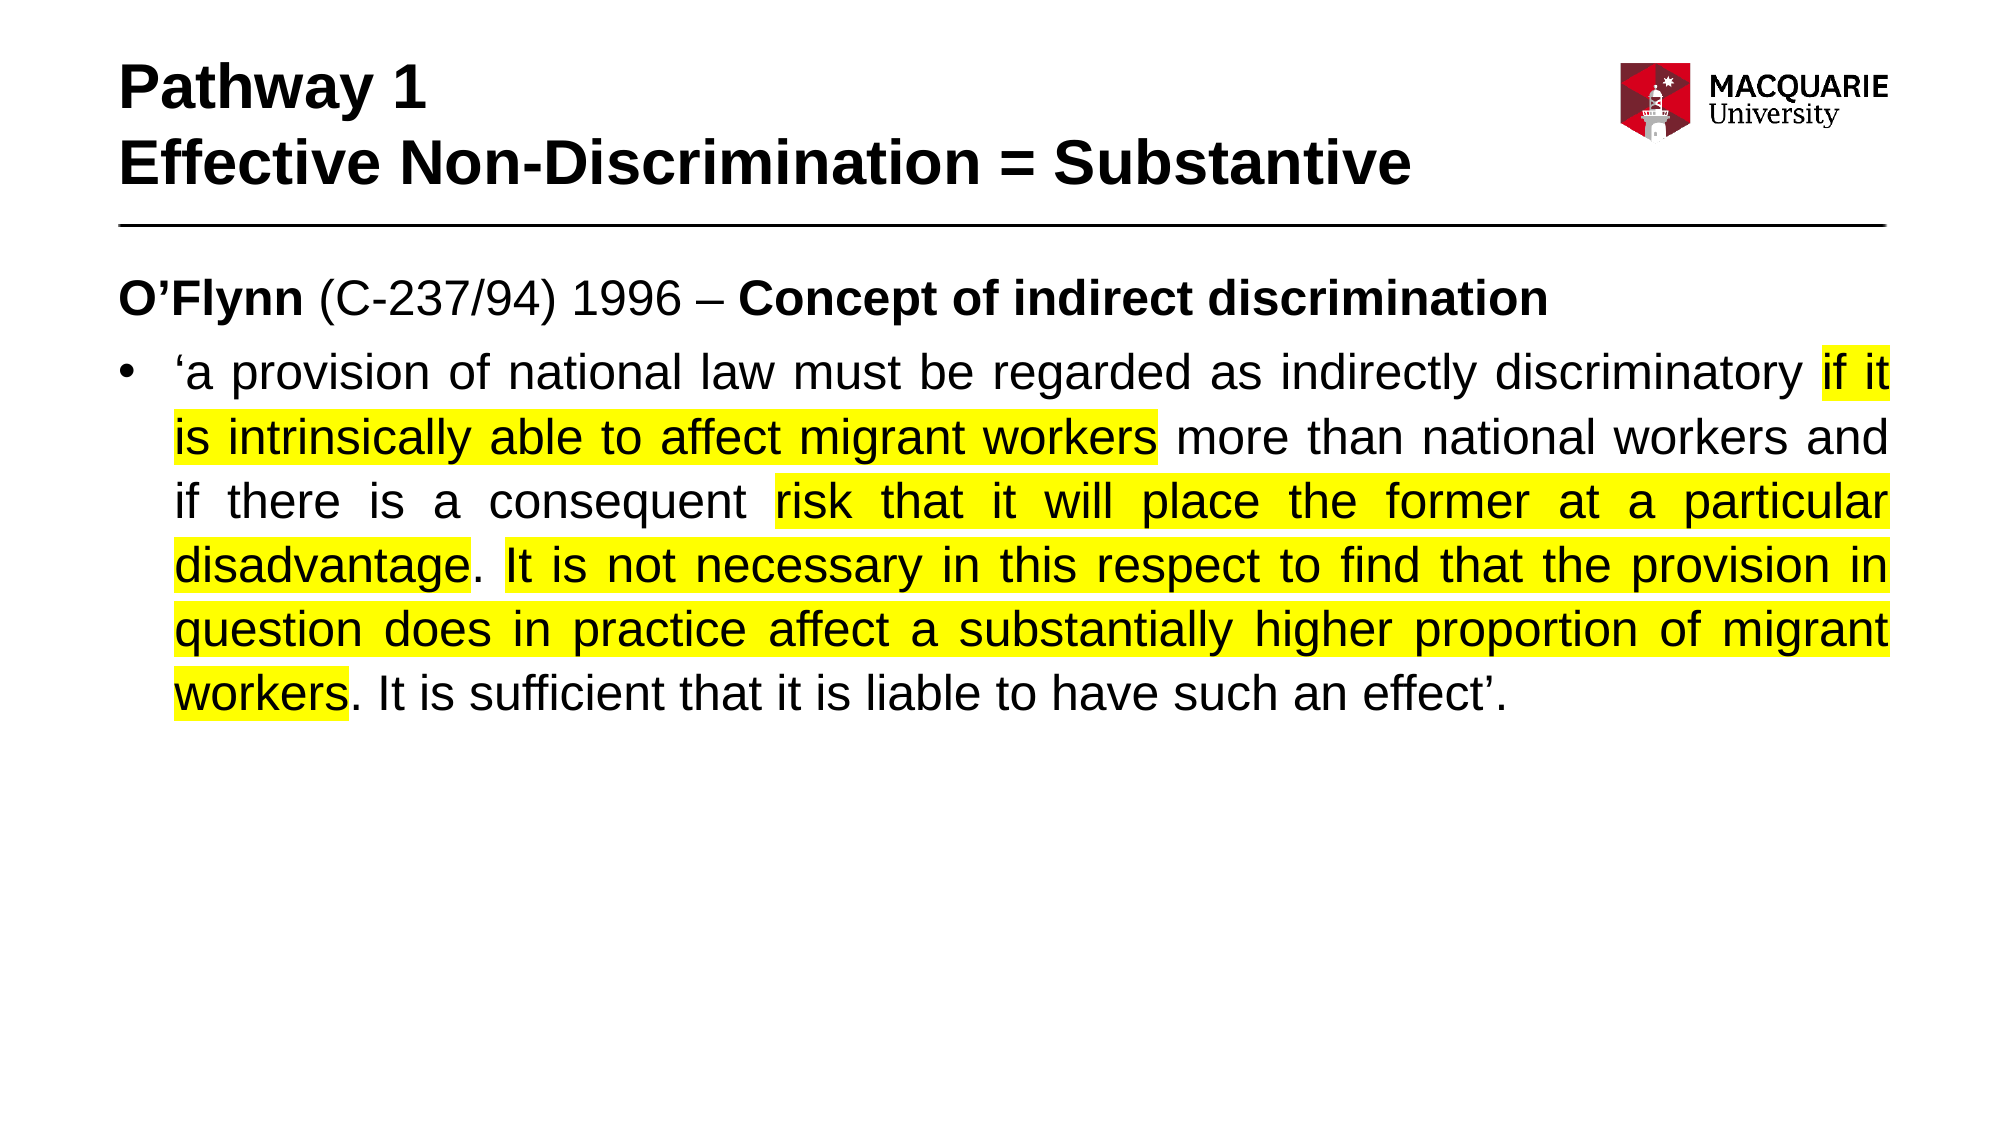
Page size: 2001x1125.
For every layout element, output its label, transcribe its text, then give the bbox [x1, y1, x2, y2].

picture [1586, 35, 1922, 161]
title Pathway 1 Effective Non-Discrimination = Substantive [118, 45, 1611, 199]
list O’Flynn (C-237/94) 1996 – Concept of indirect discrimination ‘a provision of national law must be regarded as indirectly discriminatory if it is intrinsically able to affect migrant workers more than national workers and if there is a consequent risk that it will place the former at a particular disadvantage. It is not necessary in this respect to find that the provision in question does in practice affect a substantially higher proportion of migrant workers. It is sufficient that it is liable to have such an effect’. [118, 265, 1890, 1009]
